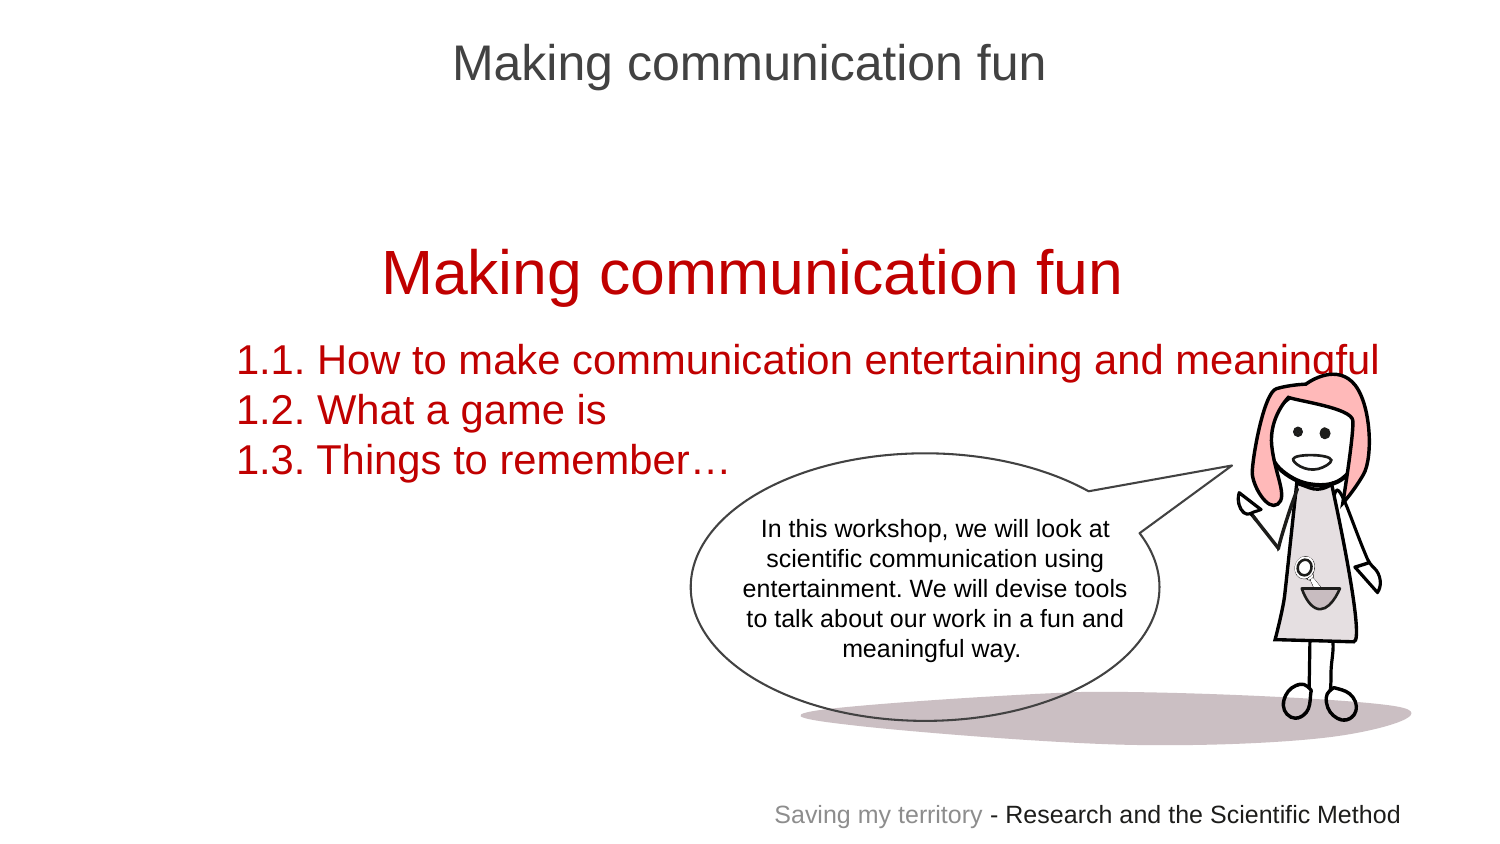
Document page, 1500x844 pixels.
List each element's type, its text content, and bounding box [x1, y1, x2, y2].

text_box Saving my territory - Research and the Scientific Method [88, 790, 1417, 844]
text_box Making communication fun [0, 20, 1499, 106]
text_box Making communication fun 1.1. How to make communication entertaining and meaningful 1.2. What a game is 1.3. Things to remember… [88, 147, 1417, 747]
text_box [690, 542, 704, 632]
text_box [750, 453, 1232, 529]
text_box [751, 677, 1099, 721]
text_box [1146, 542, 1160, 632]
text_box In this workshop, we will look at scientific communication using entertainment. We will devise tools to talk about our work in a fun and meaningful way. [704, 498, 1146, 677]
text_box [1237, 373, 1385, 722]
